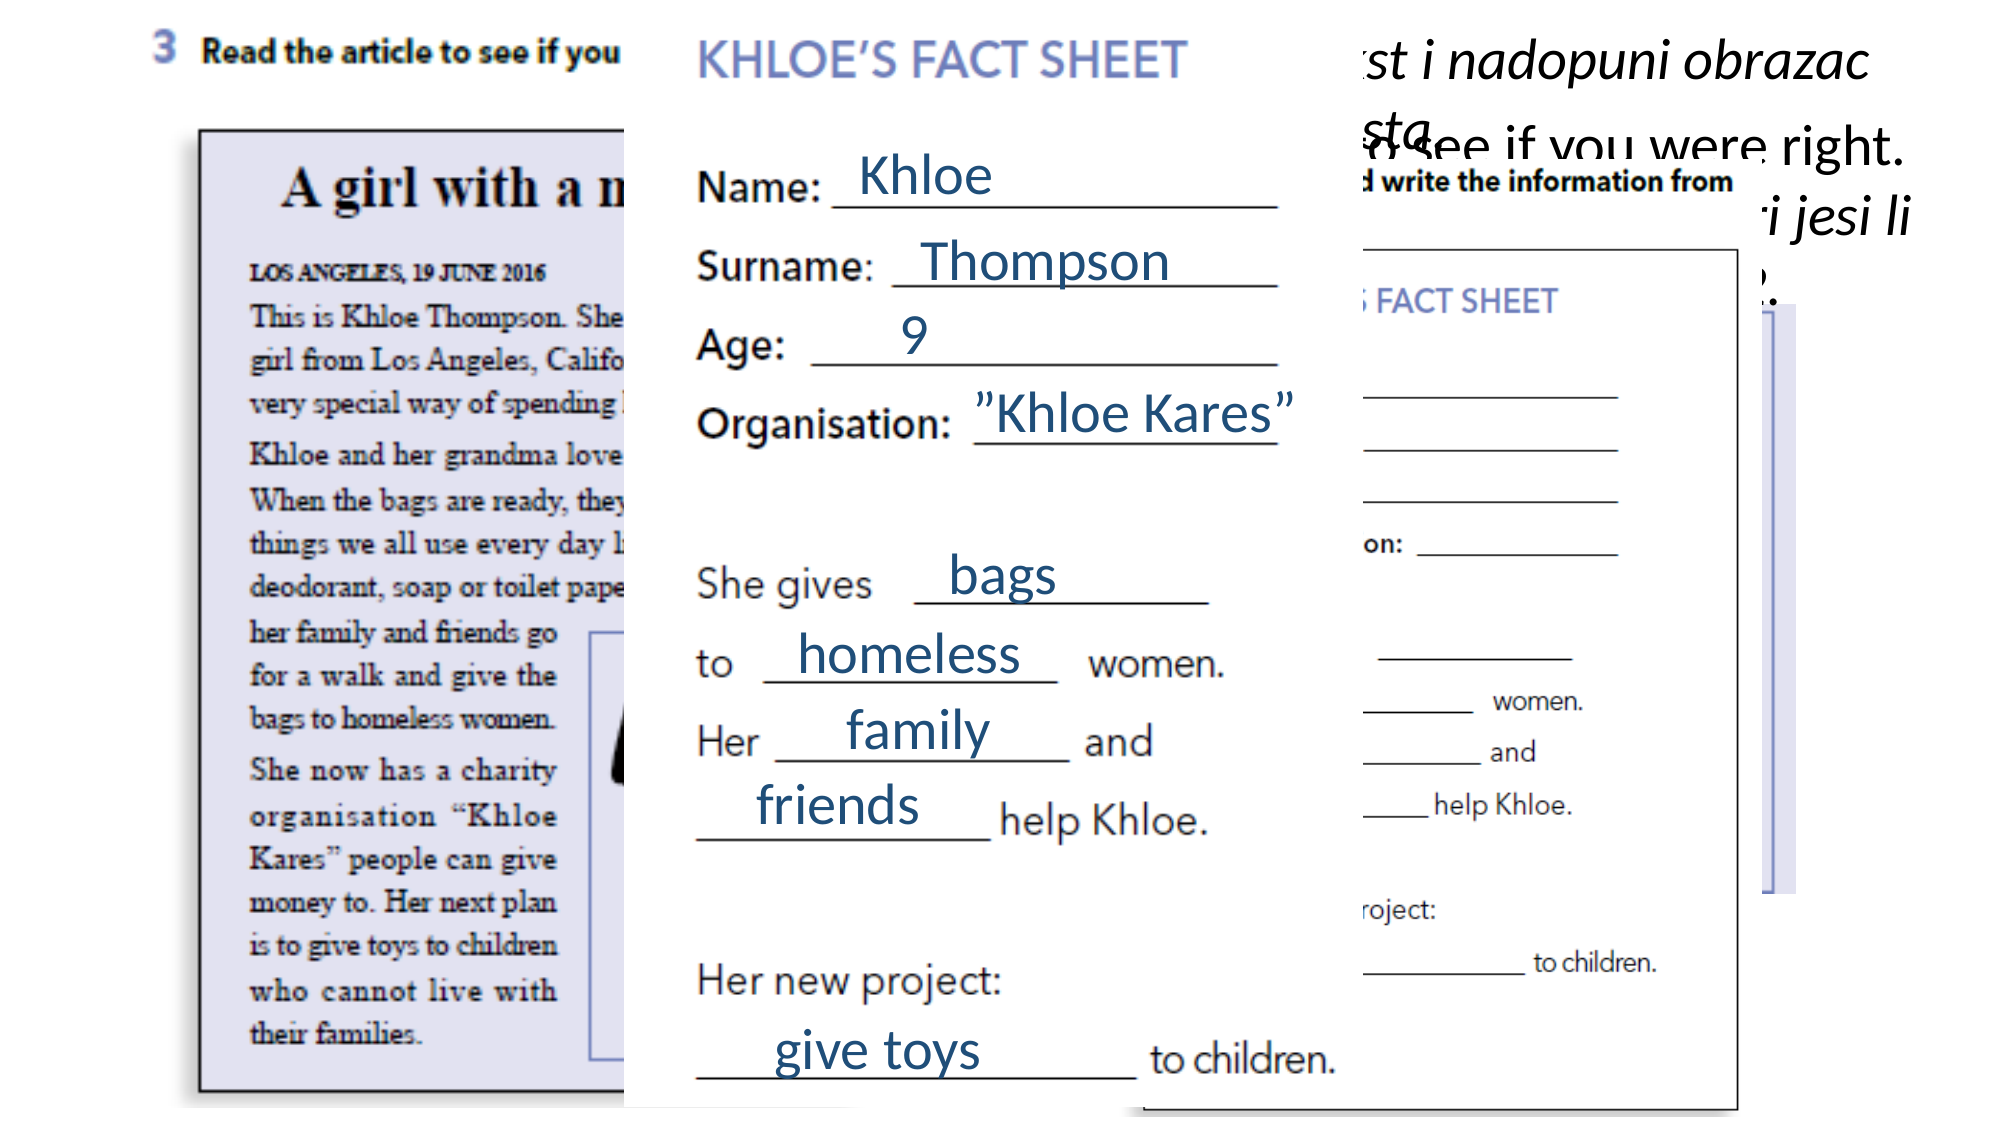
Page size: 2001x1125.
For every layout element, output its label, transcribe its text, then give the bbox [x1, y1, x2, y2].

text_box Ponovno pročitaj tekst i nadopuni obrazac informacijama iz teksta. [885, 13, 1965, 169]
text_box Scan the article to see if you were right. Letimično pročitaj članak i provjeri jesi li točno odgovorio/la na pitanja iz 2. zadatka. [1762, 169, 1940, 395]
picture [138, 4, 1796, 1117]
